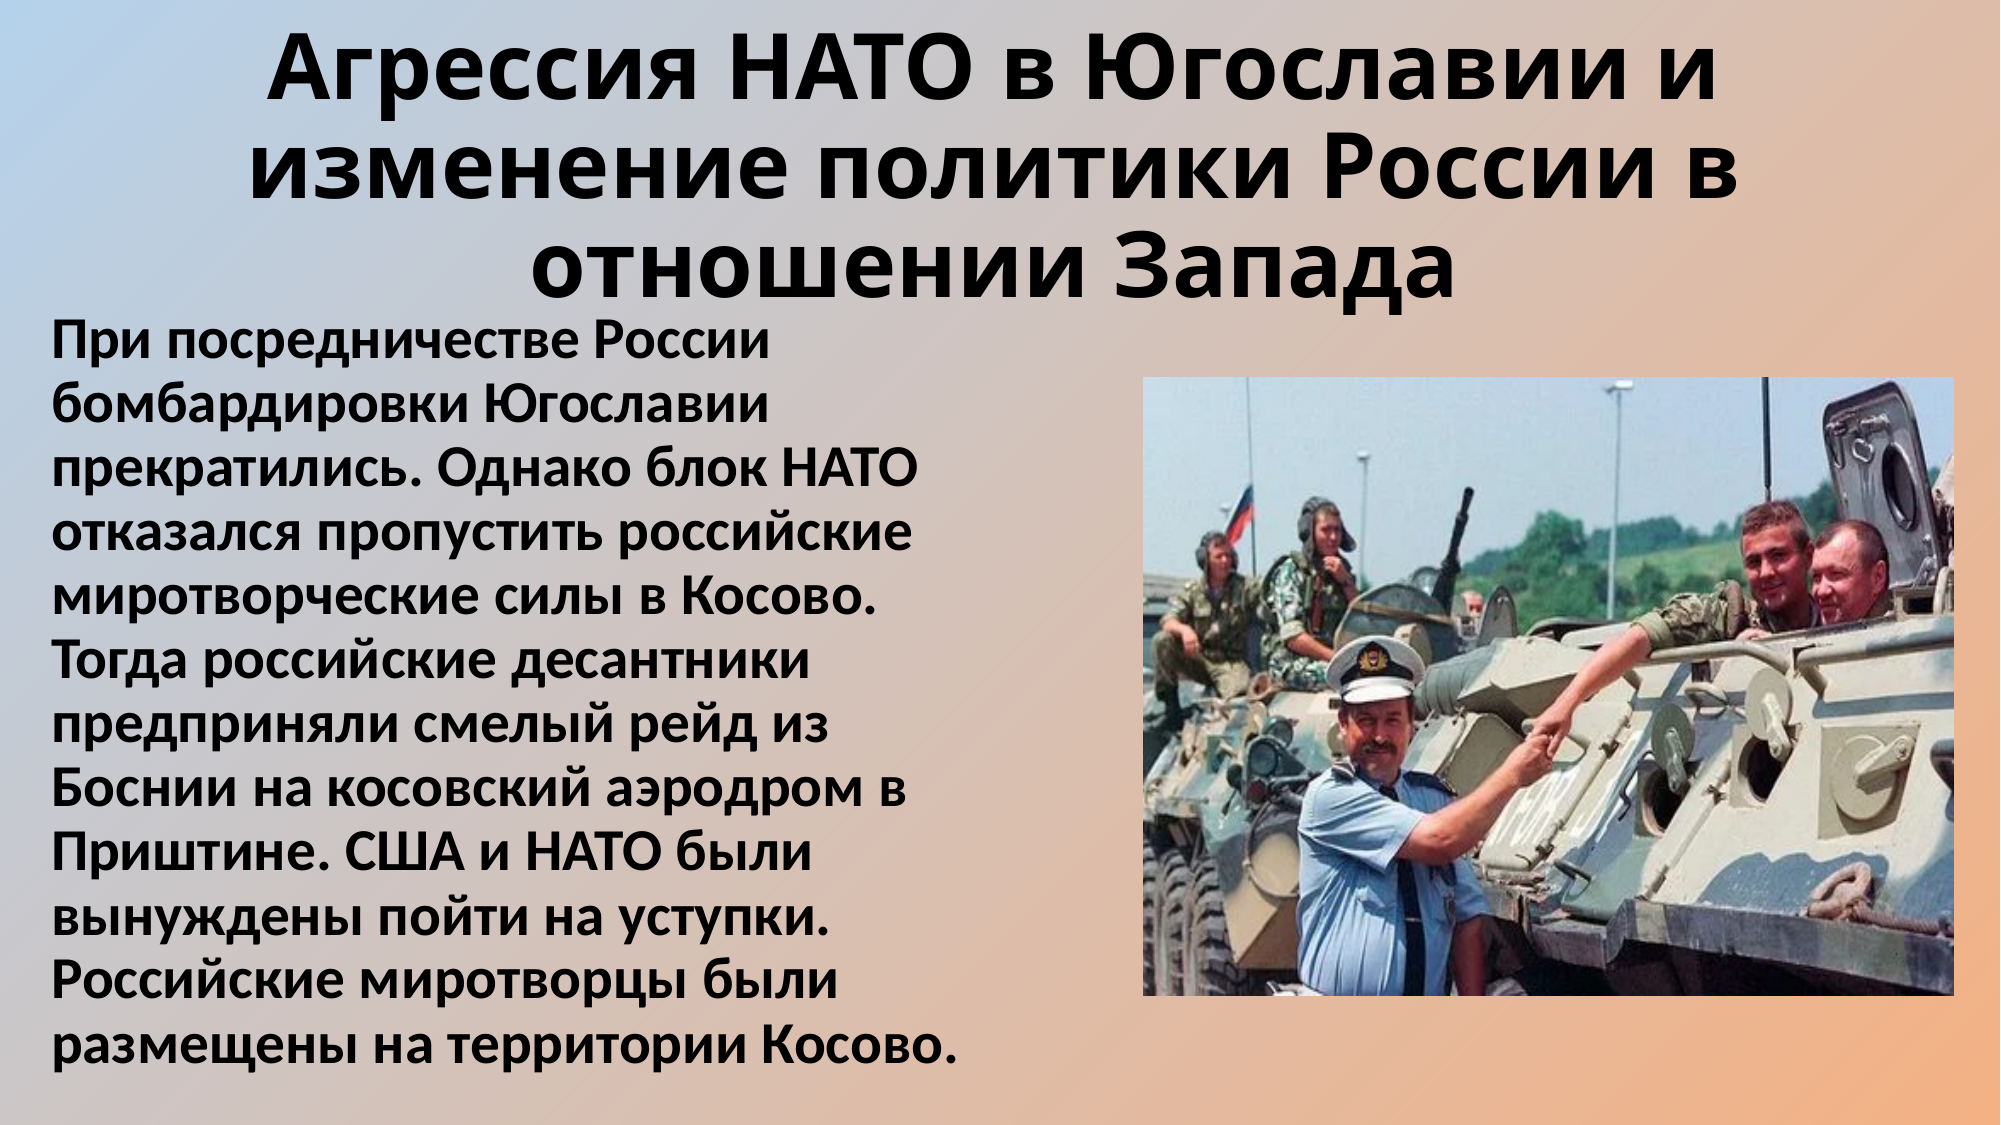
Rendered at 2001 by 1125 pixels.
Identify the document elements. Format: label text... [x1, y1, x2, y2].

picture [1143, 377, 1954, 996]
list При посредничестве России бомбардировки Югославии прекратились. Однако блок НАТО отказался пропустить российские миротворческие силы в Косово. Тогда российские десантники предприняли смелый рейд из Боснии на косовский аэродром в Приштине. США и НАТО были вынуждены пойти на уступки. Российские миротворцы были размещены на территории Косово. [36, 299, 1040, 1085]
title Агрессия НАТО в Югославии и изменение политики России в отношении Запада [36, 59, 1954, 278]
